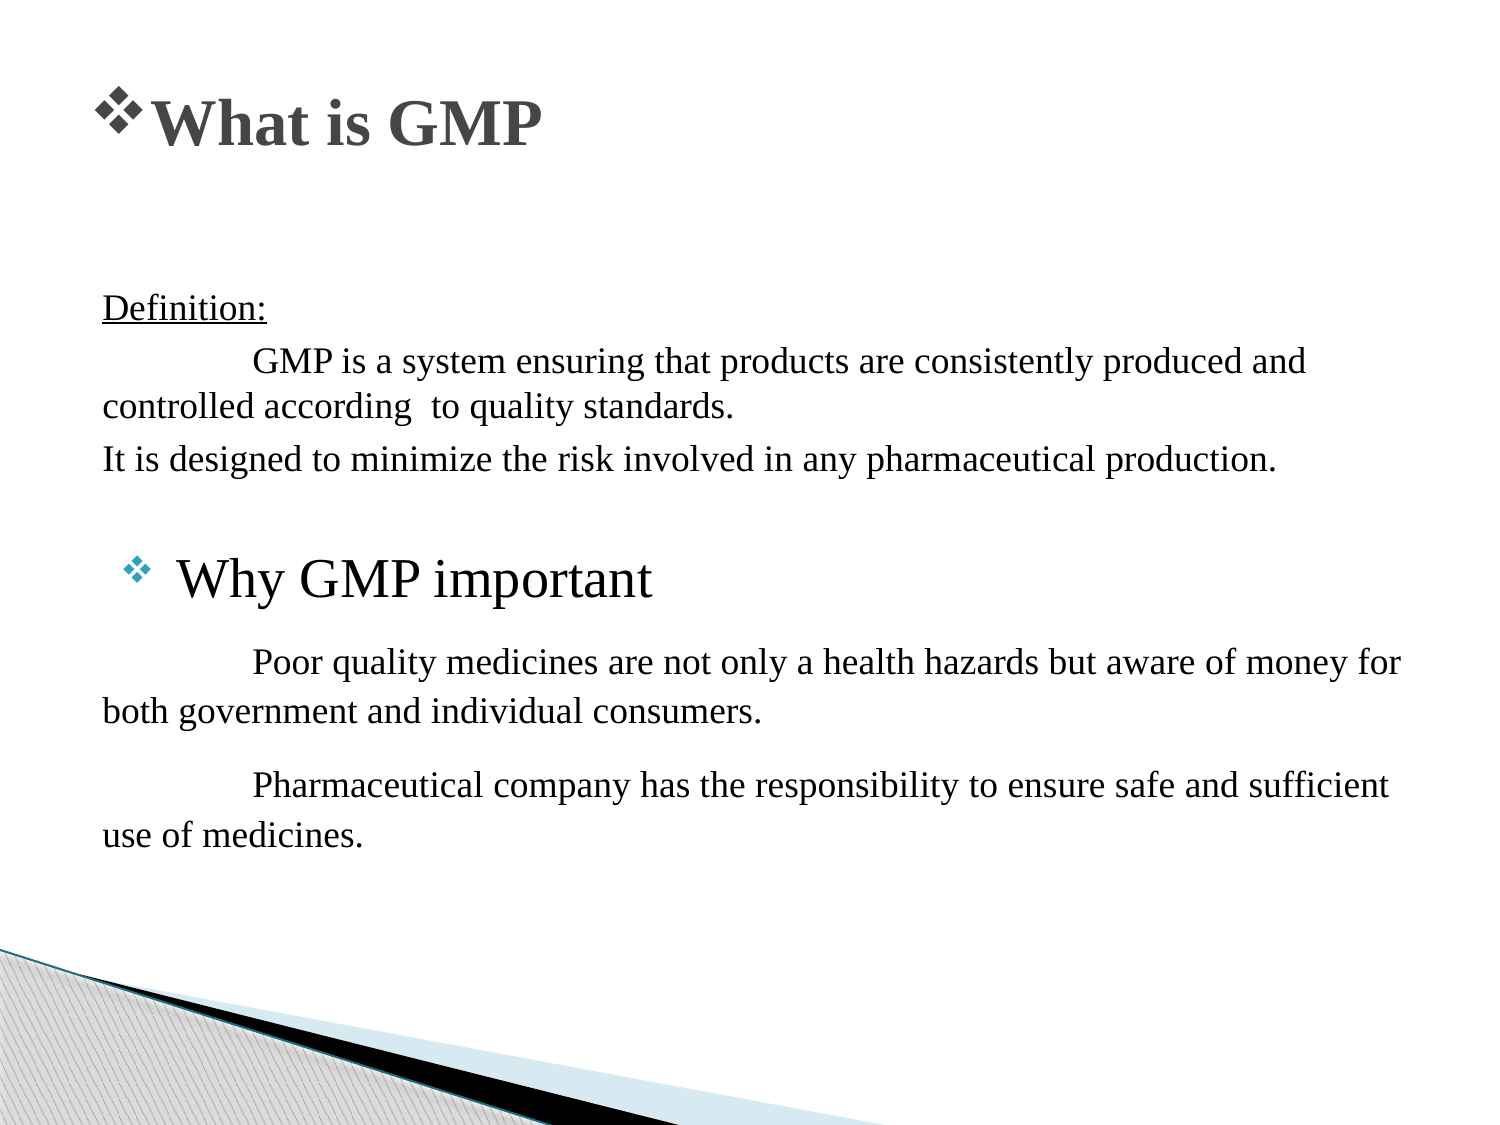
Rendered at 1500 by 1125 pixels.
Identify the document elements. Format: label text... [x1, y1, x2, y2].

title What is GMP [75, 62, 1425, 175]
list Definition: GMP is a system ensuring that products are consistently produced and controlled according to quality standards. It is designed to minimize the risk involved in any pharmaceutical production. Why GMP important Poor quality medicines are not only a health hazards but aware of money for both government and individual consumers. Pharmaceutical company has the responsibility to ensure safe and sufficient use of medicines. [87, 275, 1438, 1088]
